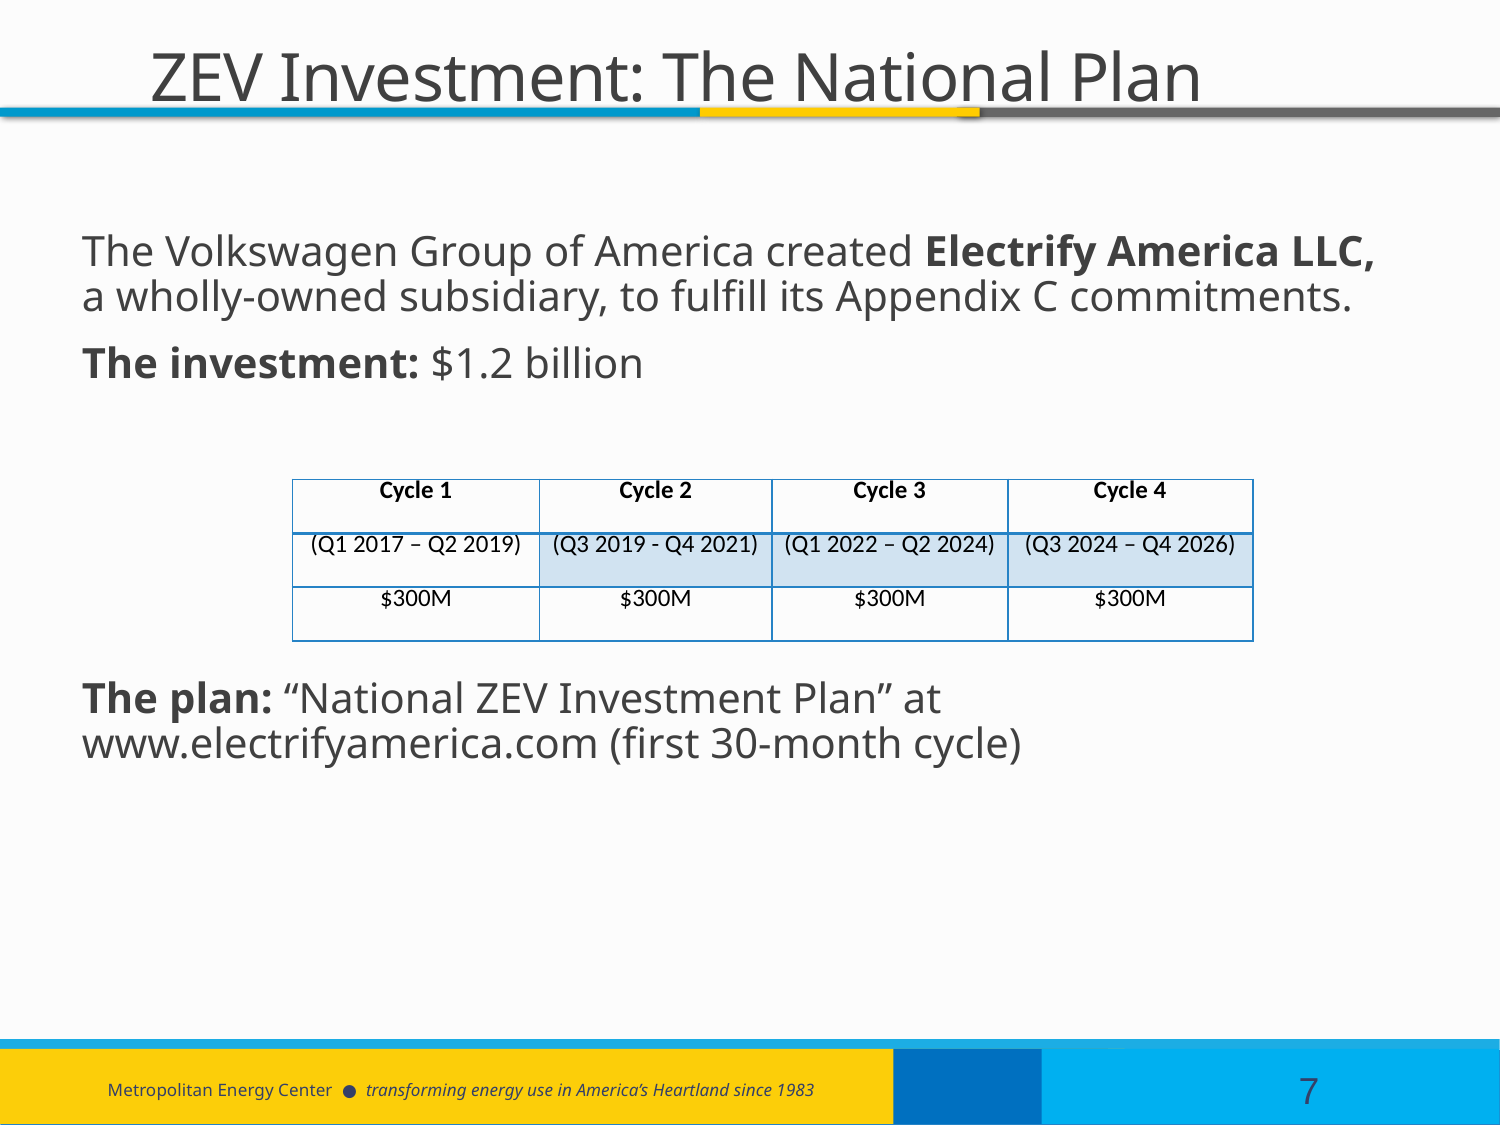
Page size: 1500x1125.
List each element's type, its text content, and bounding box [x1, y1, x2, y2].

table_cell (Q1 2022 – Q2 2024) [773, 535, 1007, 586]
list The Volkswagen Group of America created Electrify America LLC, a wholly-owned subsidiary, to fulfill its Appendix C commitments. The investment: $1.2 billion The plan: “National ZEV Investment Plan” at www.electrifyamerica.com (first 30-month cycle) [81, 223, 1409, 1005]
table_header Cycle 3 [773, 480, 1007, 532]
table_header Cycle 1 [293, 480, 539, 532]
table_cell (Q3 2024 – Q4 2026) [1009, 535, 1252, 586]
table_cell (Q1 2017 – Q2 2019) [293, 535, 539, 586]
table_cell $300M [1009, 588, 1252, 640]
table_cell (Q3 2019 - Q4 2021) [540, 535, 771, 586]
table_header Cycle 4 [1009, 480, 1252, 532]
table_cell $300M [773, 588, 1007, 640]
table_header Cycle 2 [540, 480, 771, 532]
table_cell $300M [293, 588, 539, 640]
title ZEV Investment: The National Plan [135, 20, 1373, 123]
table_cell $300M [540, 588, 771, 640]
